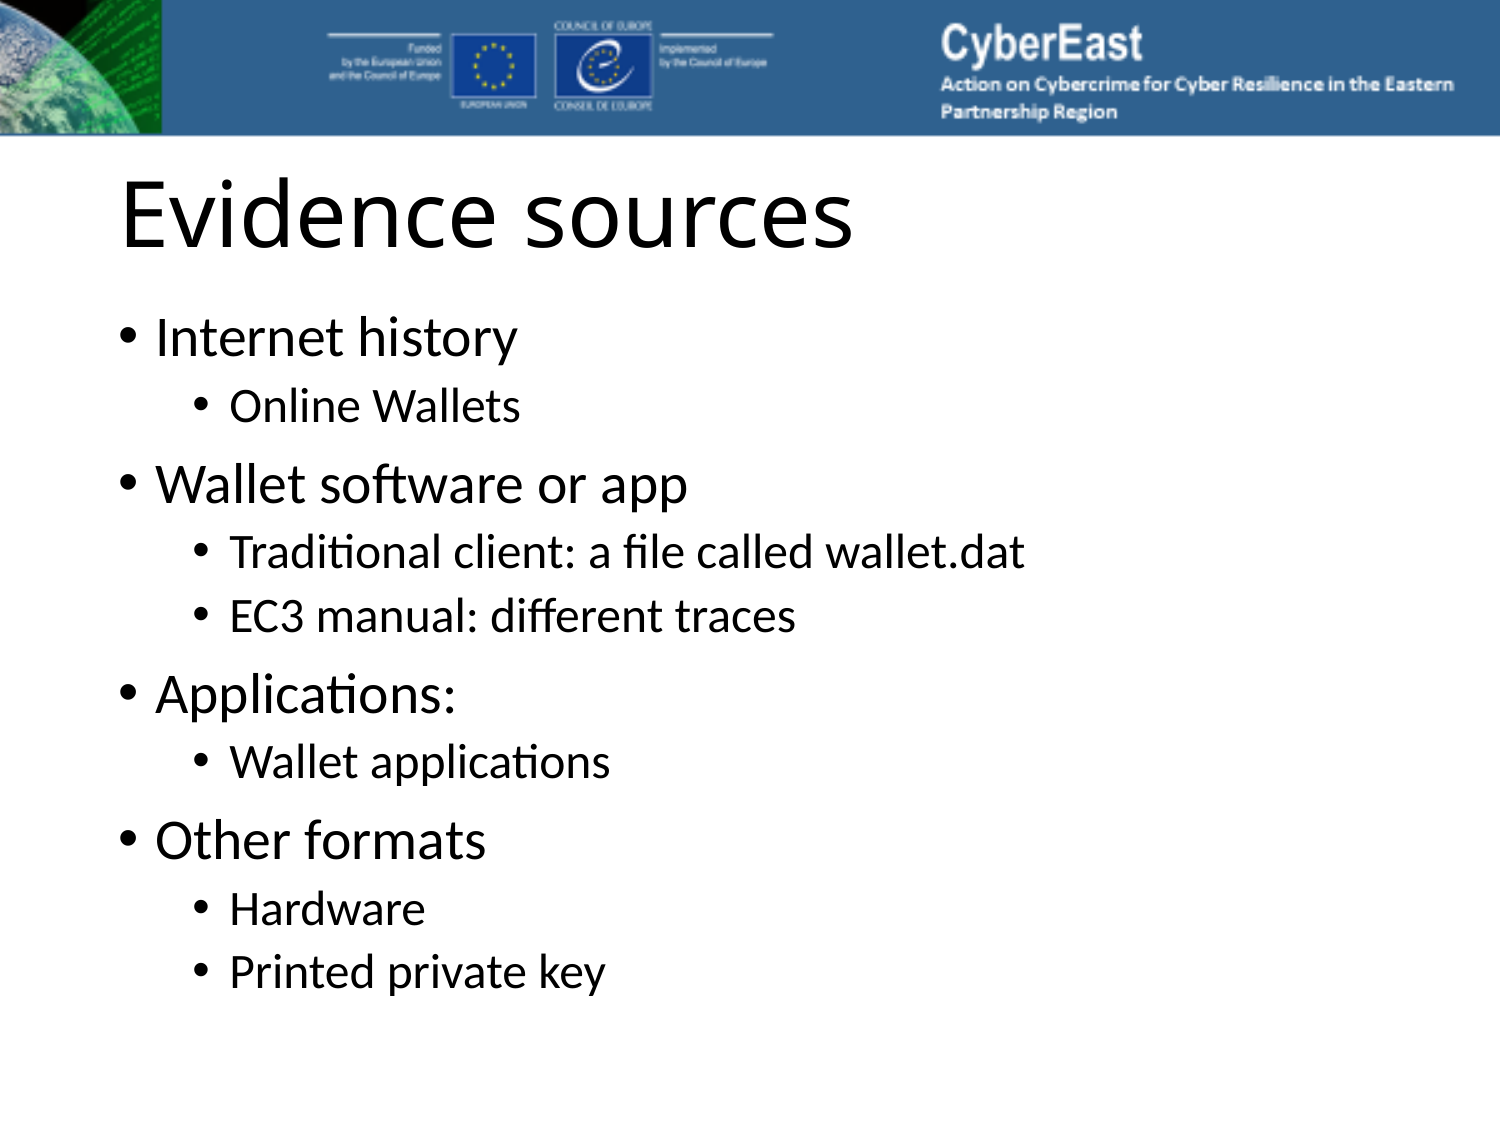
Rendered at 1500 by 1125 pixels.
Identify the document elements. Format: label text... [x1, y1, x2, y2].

picture [0, 0, 1500, 1125]
title Evidence sources [103, 59, 1397, 278]
list Internet history Online Wallets Wallet software or app Traditional client: a file called wallet.dat EC3 manual: different traces Applications: Wallet applications Other formats Hardware Printed private key [103, 299, 1421, 1014]
